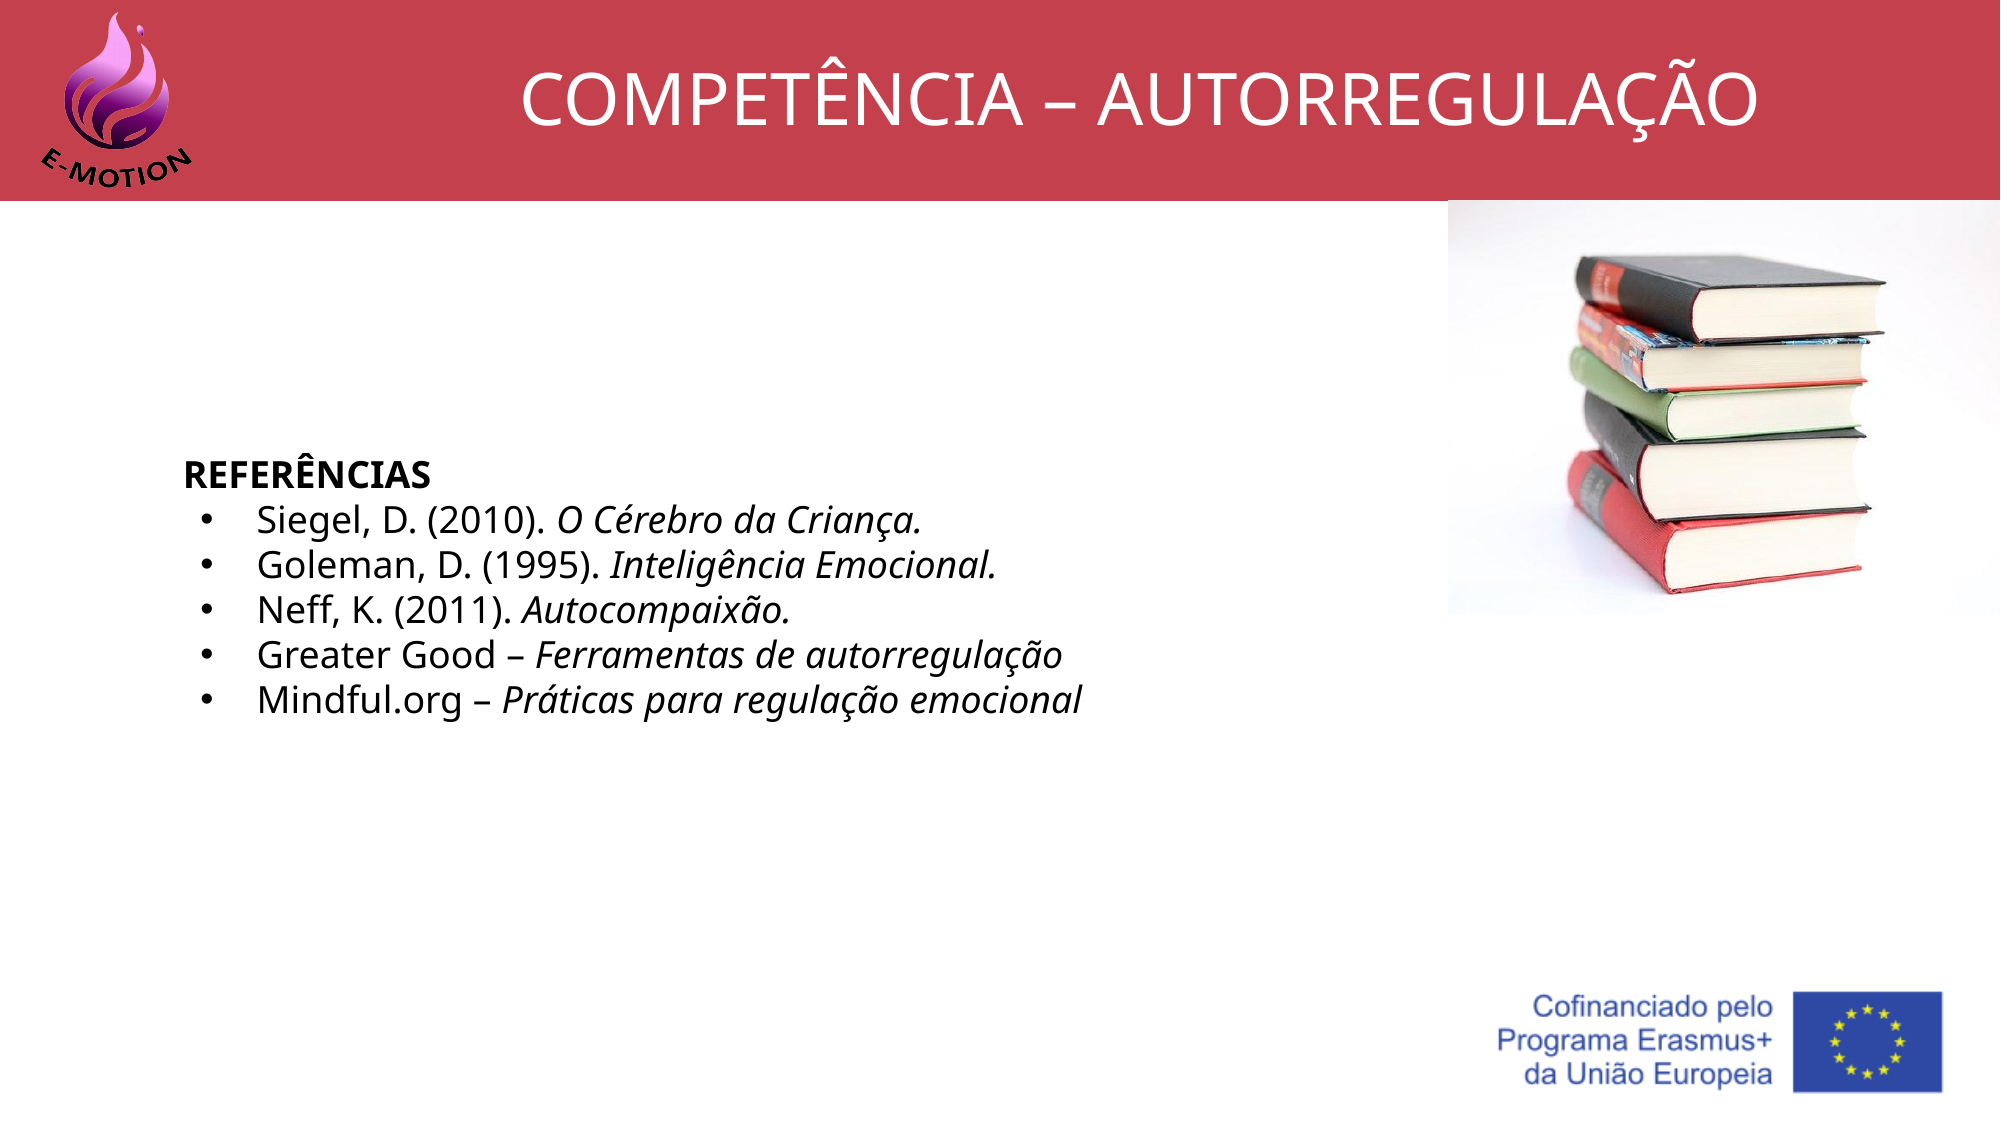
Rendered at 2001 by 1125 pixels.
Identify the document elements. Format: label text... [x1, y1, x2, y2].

picture [1448, 200, 2000, 614]
picture [1396, 955, 2000, 1125]
text_box COMPETÊNCIA – AUTORREGULAÇÃO [289, 55, 1778, 207]
text_box REFERÊNCIAS Siegel, D. (2010). O Cérebro da Criança. Goleman, D. (1995). Inteligência Emocional. Neff, K. (2011). Autocompaixão. Greater Good – Ferramentas de autorregulação Mindful.org – Práticas para regulação emocional [167, 443, 1481, 729]
picture [0, 0, 253, 247]
